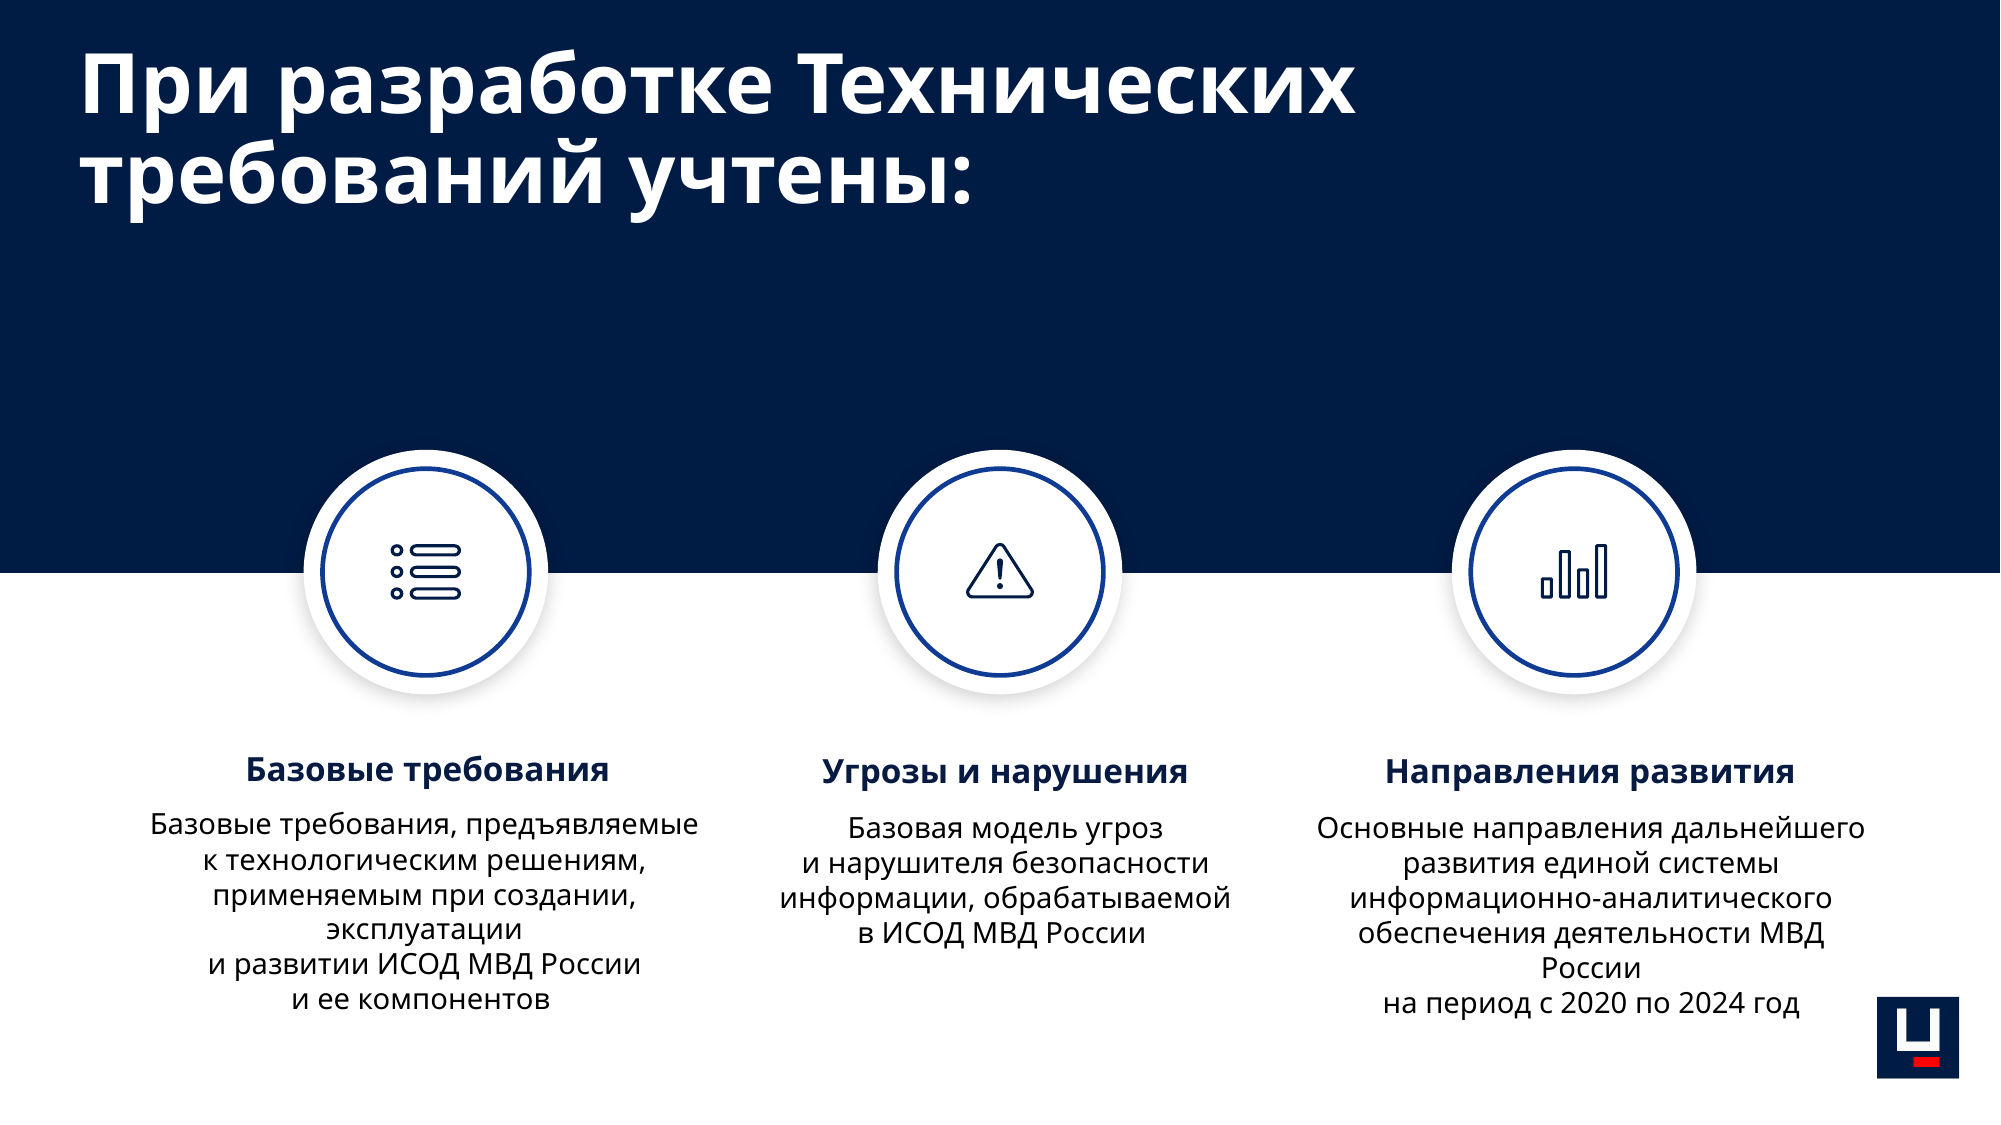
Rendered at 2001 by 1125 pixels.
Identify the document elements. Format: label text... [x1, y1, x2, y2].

text_box [1595, 544, 1608, 599]
text_box [409, 587, 462, 600]
text_box [390, 587, 404, 600]
text_box Угрозы и нарушения [745, 742, 1267, 798]
text_box [1450, 448, 1698, 696]
text_box [1469, 467, 1679, 677]
text_box [1540, 577, 1553, 599]
text_box [876, 448, 1124, 696]
text_box [409, 565, 462, 579]
text_box Направления развития [1329, 742, 1851, 798]
title При разработке Технических требований учтены: [63, 67, 1789, 195]
text_box Базовая модель угроз и нарушителя безопасности информации, обрабатываемой в ИСОД МВД России [716, 802, 1297, 957]
text_box Базовые требования, предъявляемые к технологическим решениям, применяемым при создании, эксплуатации и развитии ИСОД МВД России и ее компонентов [134, 798, 716, 1023]
text_box [895, 467, 1105, 677]
text_box [1558, 550, 1571, 599]
text_box [321, 467, 531, 677]
text_box [390, 544, 404, 557]
text_box [390, 565, 404, 579]
text_box Базовые требования [167, 740, 689, 796]
text_box [1577, 568, 1590, 599]
picture [1850, 969, 1986, 1105]
text_box Основные направления дальнейшего развития единой системы информационно-аналитического обеспечения деятельности МВД России на период с 2020 по 2024 год [1300, 802, 1882, 1027]
text_box [302, 448, 550, 696]
text_box [966, 542, 1034, 599]
text_box [409, 544, 462, 557]
